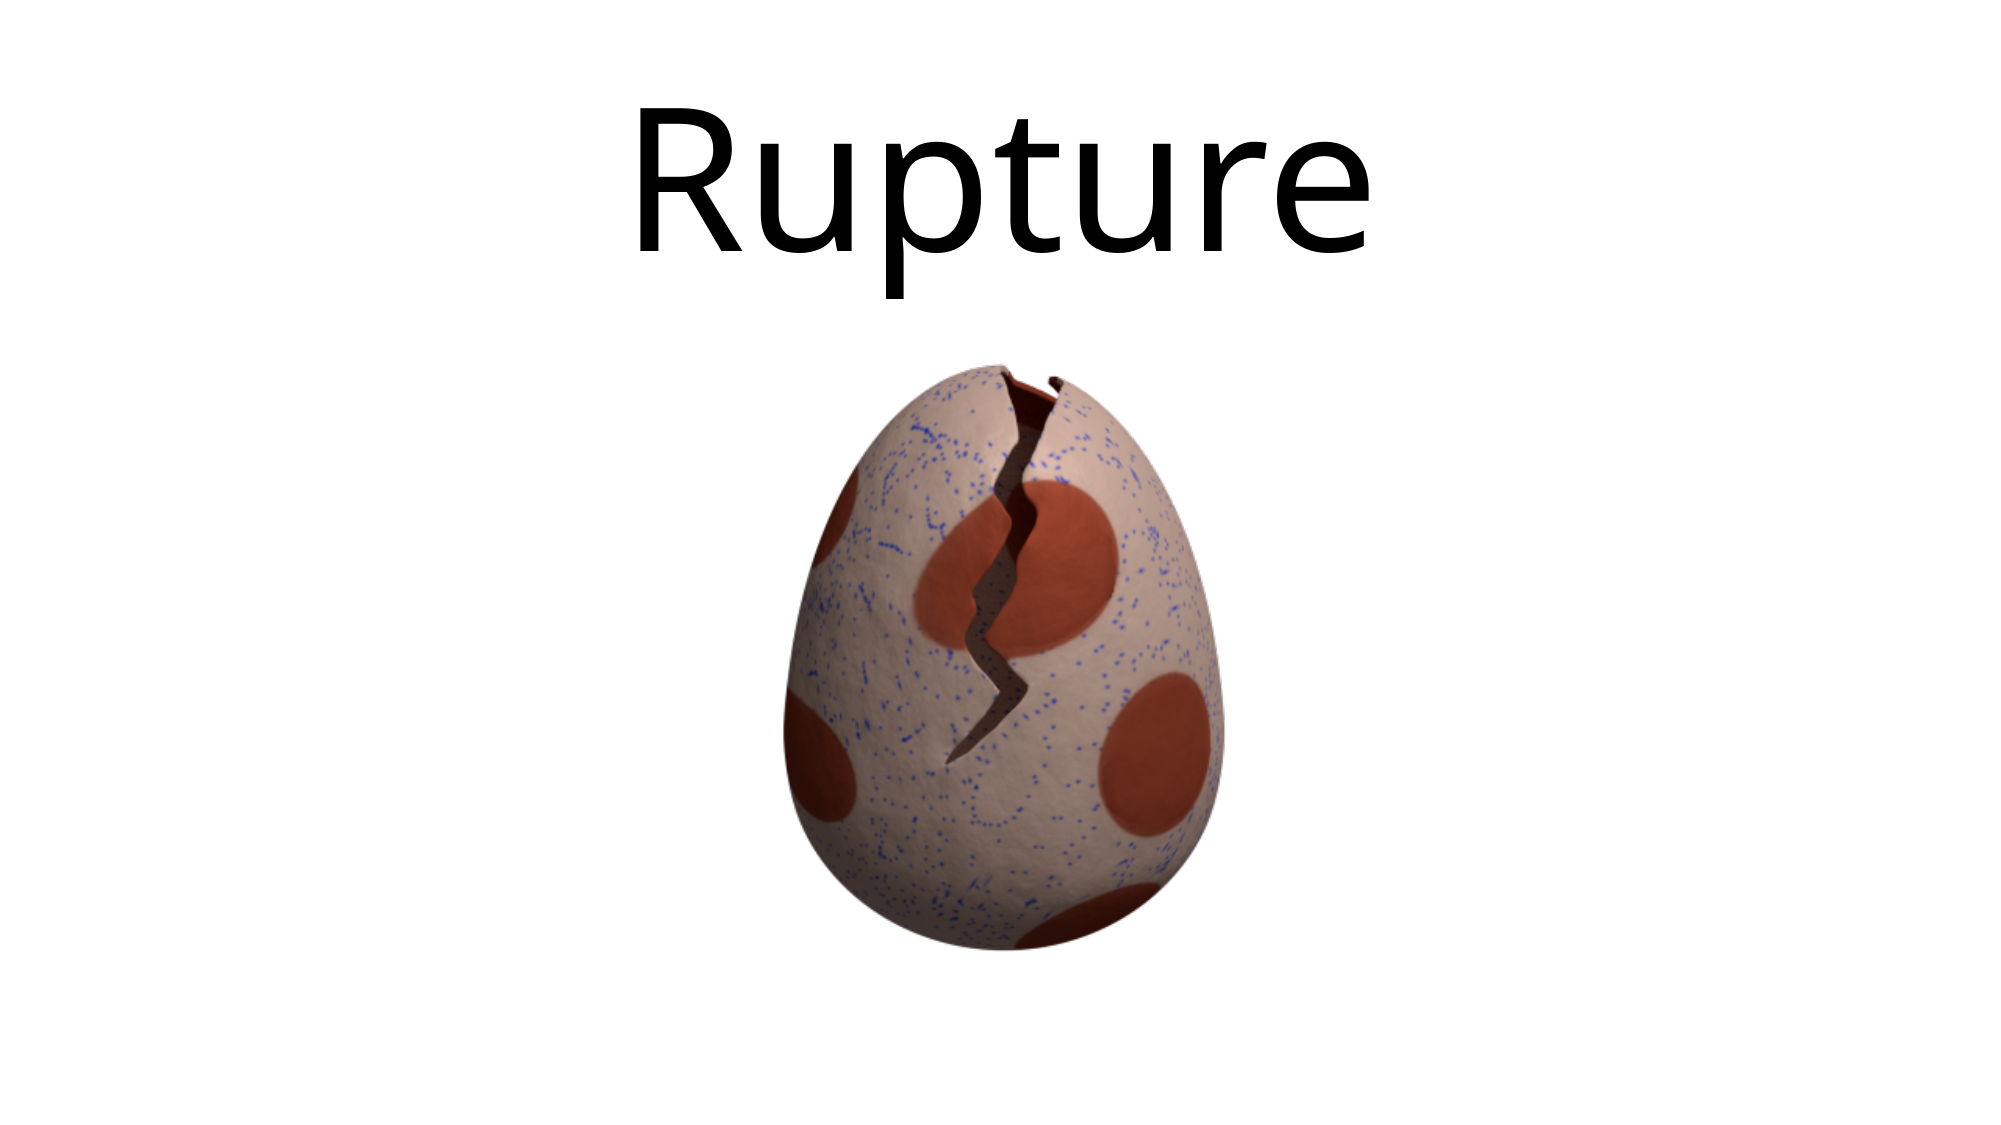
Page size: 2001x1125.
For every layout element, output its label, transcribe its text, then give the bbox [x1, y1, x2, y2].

picture [249, 255, 1750, 1099]
text_box Rupture [137, 71, 1863, 302]
